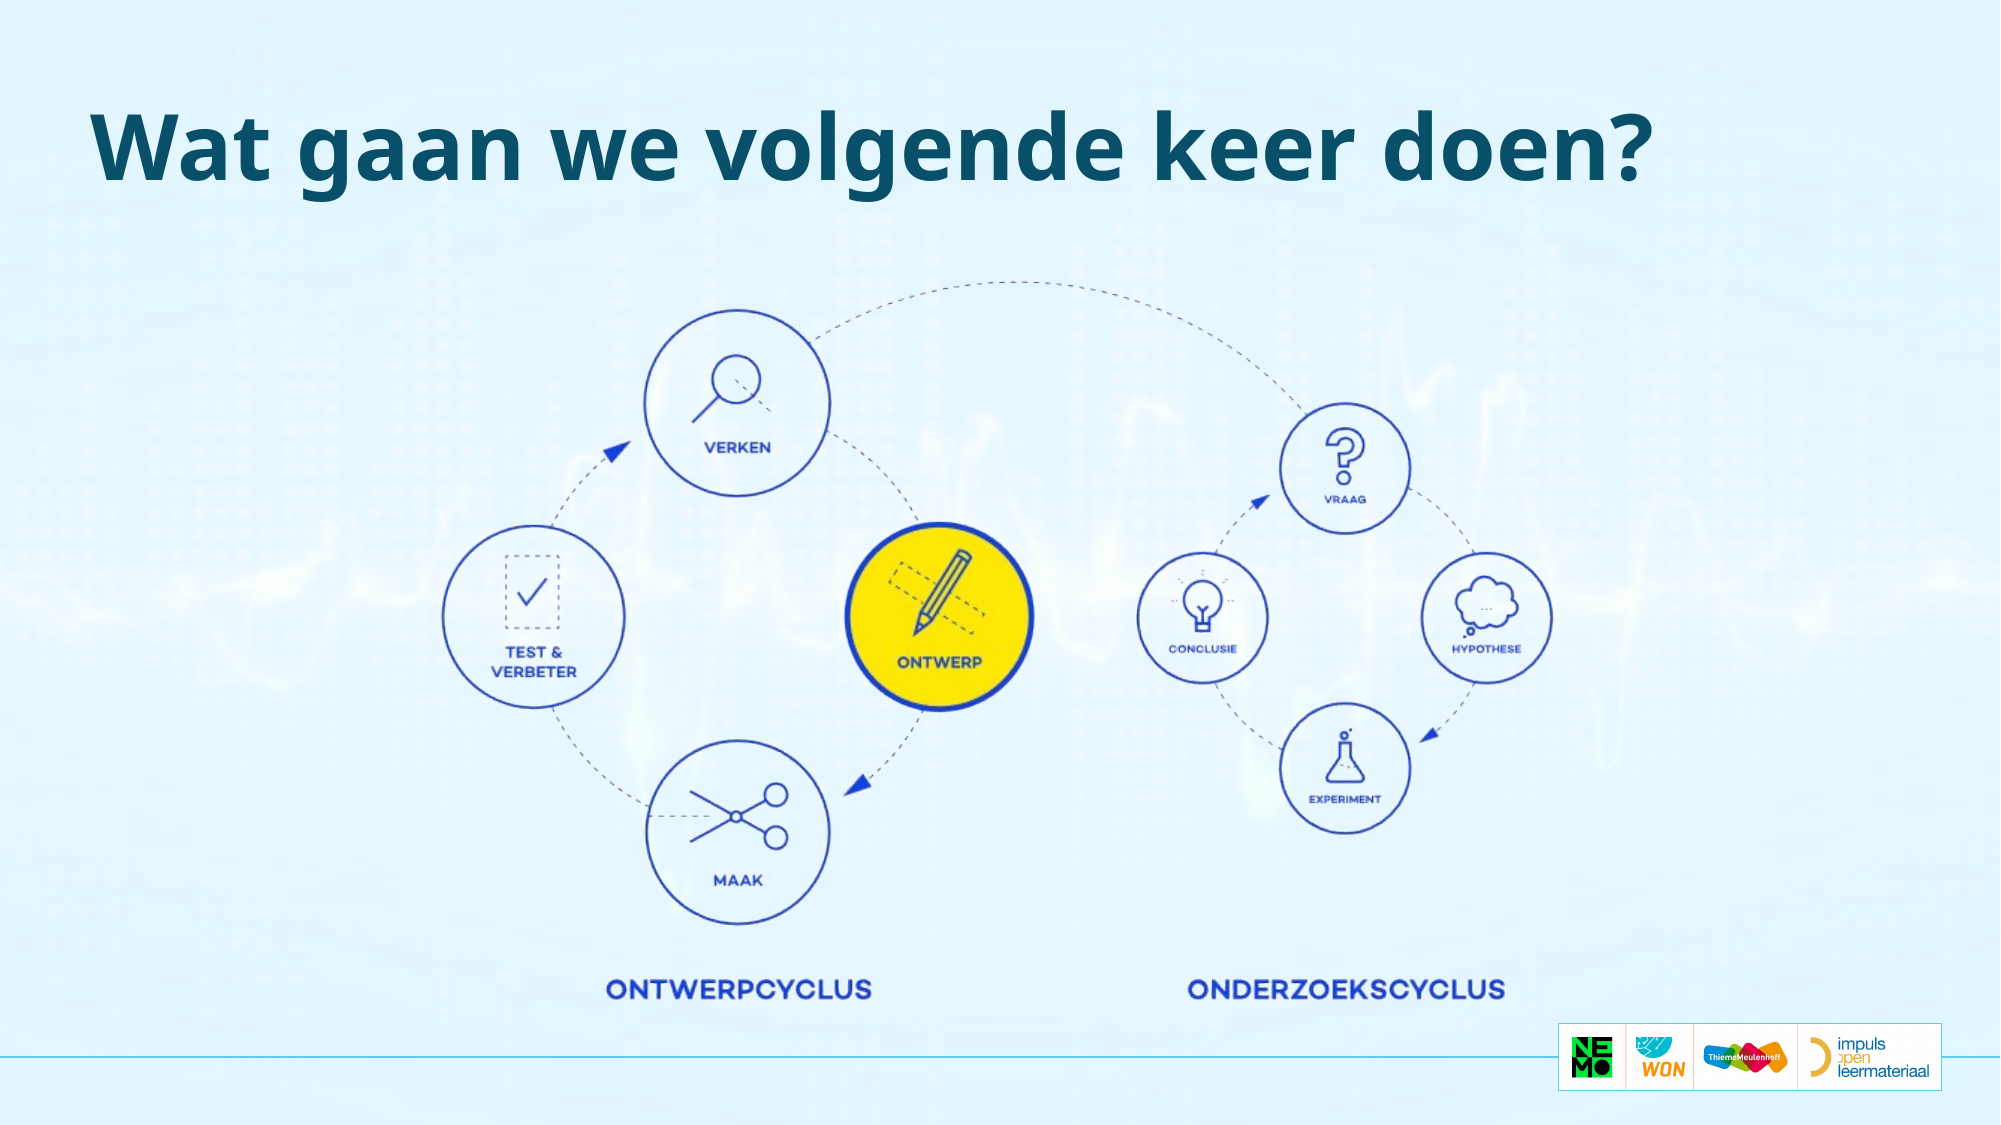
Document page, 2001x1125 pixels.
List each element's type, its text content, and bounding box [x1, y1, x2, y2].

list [396, 279, 1604, 1021]
title Wat gaan we volgende keer doen? [90, 89, 1910, 247]
picture [1559, 1024, 1941, 1090]
